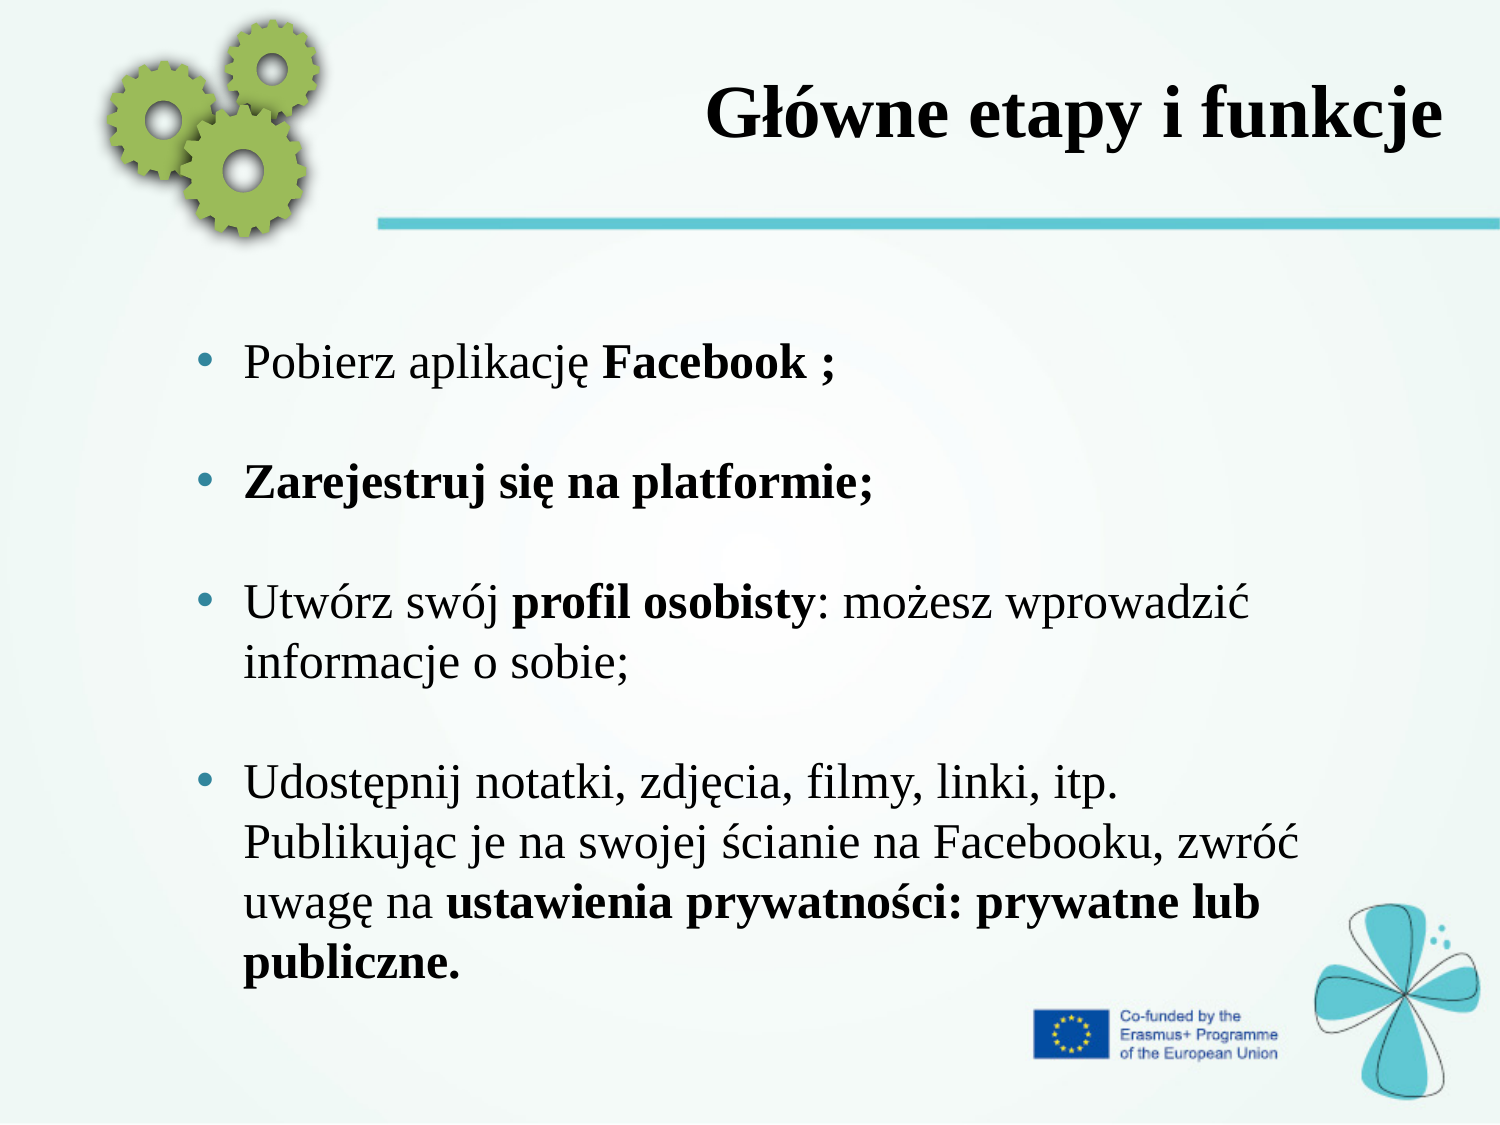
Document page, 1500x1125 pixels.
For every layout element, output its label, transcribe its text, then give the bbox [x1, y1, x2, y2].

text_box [106, 19, 320, 237]
text_box Główne etapy i funkcje [325, 55, 1459, 160]
picture [0, 0, 1500, 1125]
text_box Pobierz aplikację Facebook ; Zarejestruj się na platformie; Utwórz swój profil osobisty: możesz wprowadzić informacje o sobie; Udostępnij notatki, zdjęcia, filmy, linki, itp. Publikując je na swojej ścianie na Facebooku, zwróć uwagę na ustawienia prywatności: prywatne lub publiczne. [181, 321, 1319, 997]
